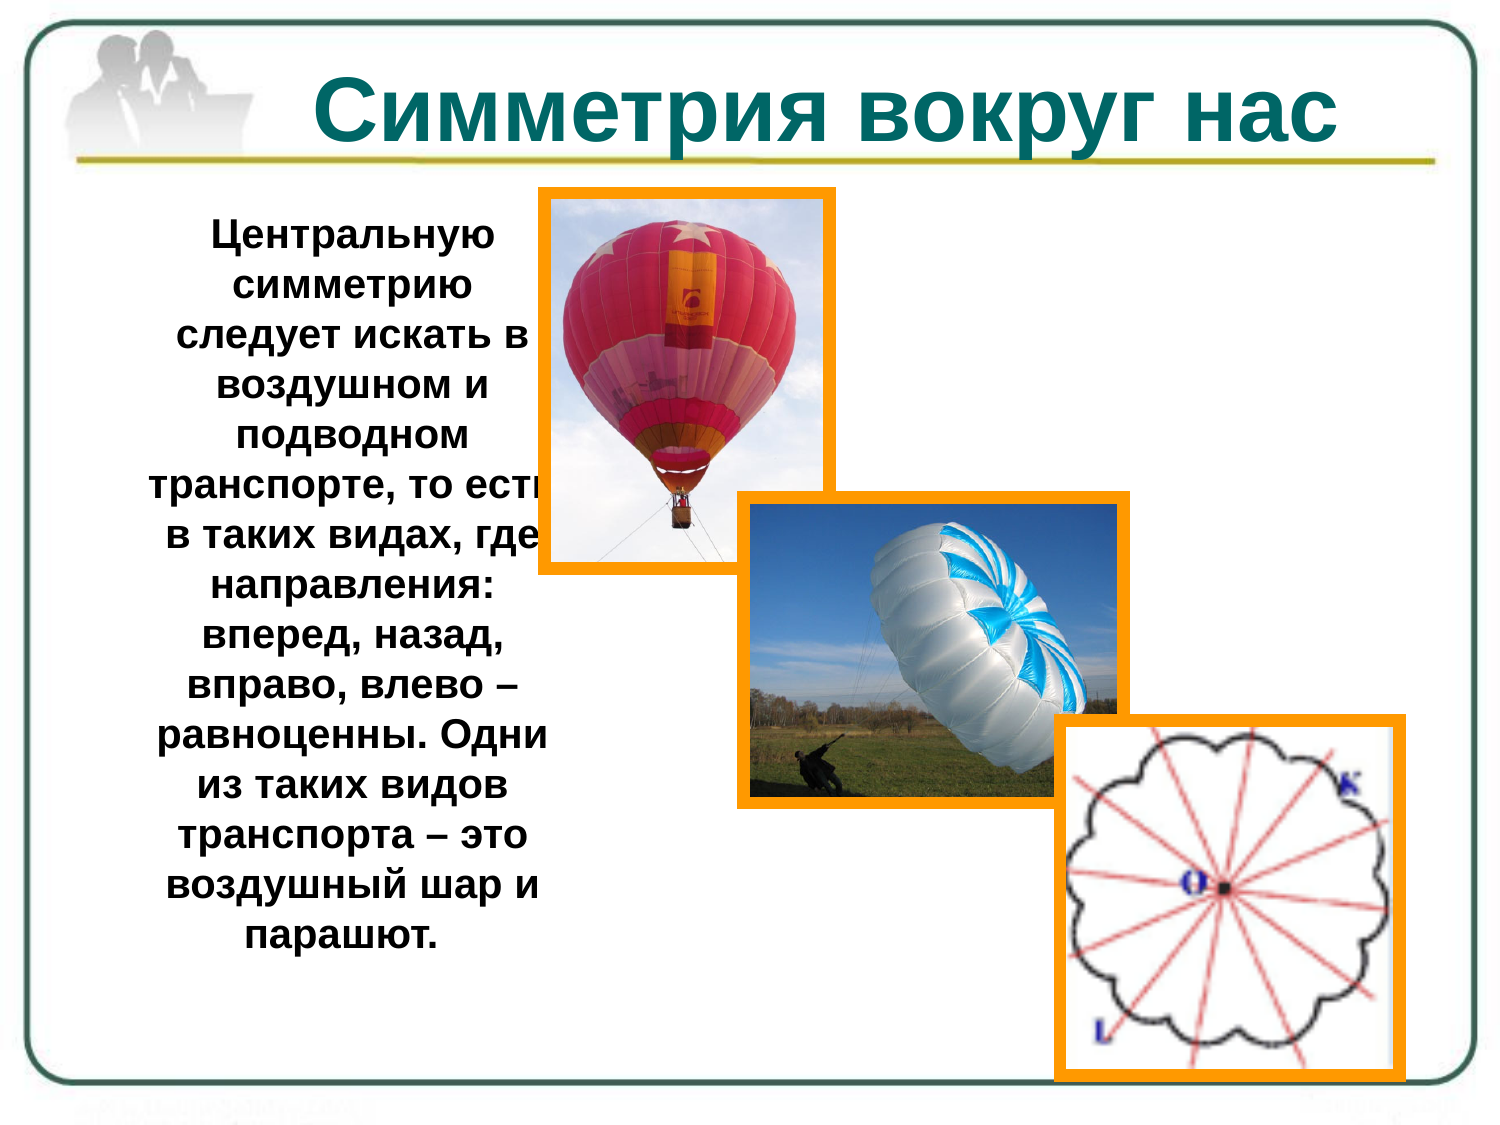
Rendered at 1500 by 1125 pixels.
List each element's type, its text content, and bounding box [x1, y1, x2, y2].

picture [0, 0, 1500, 1125]
list Центральную симметрию следует искать в воздушном и подводном транспорте, то есть в таких видах, где направления: вперед, назад, вправо, влево – равноценны. Одни из таких видов транспорта – это воздушный шар и парашют. [74, 198, 575, 1006]
title Симметрия вокруг нас [74, 44, 1426, 165]
